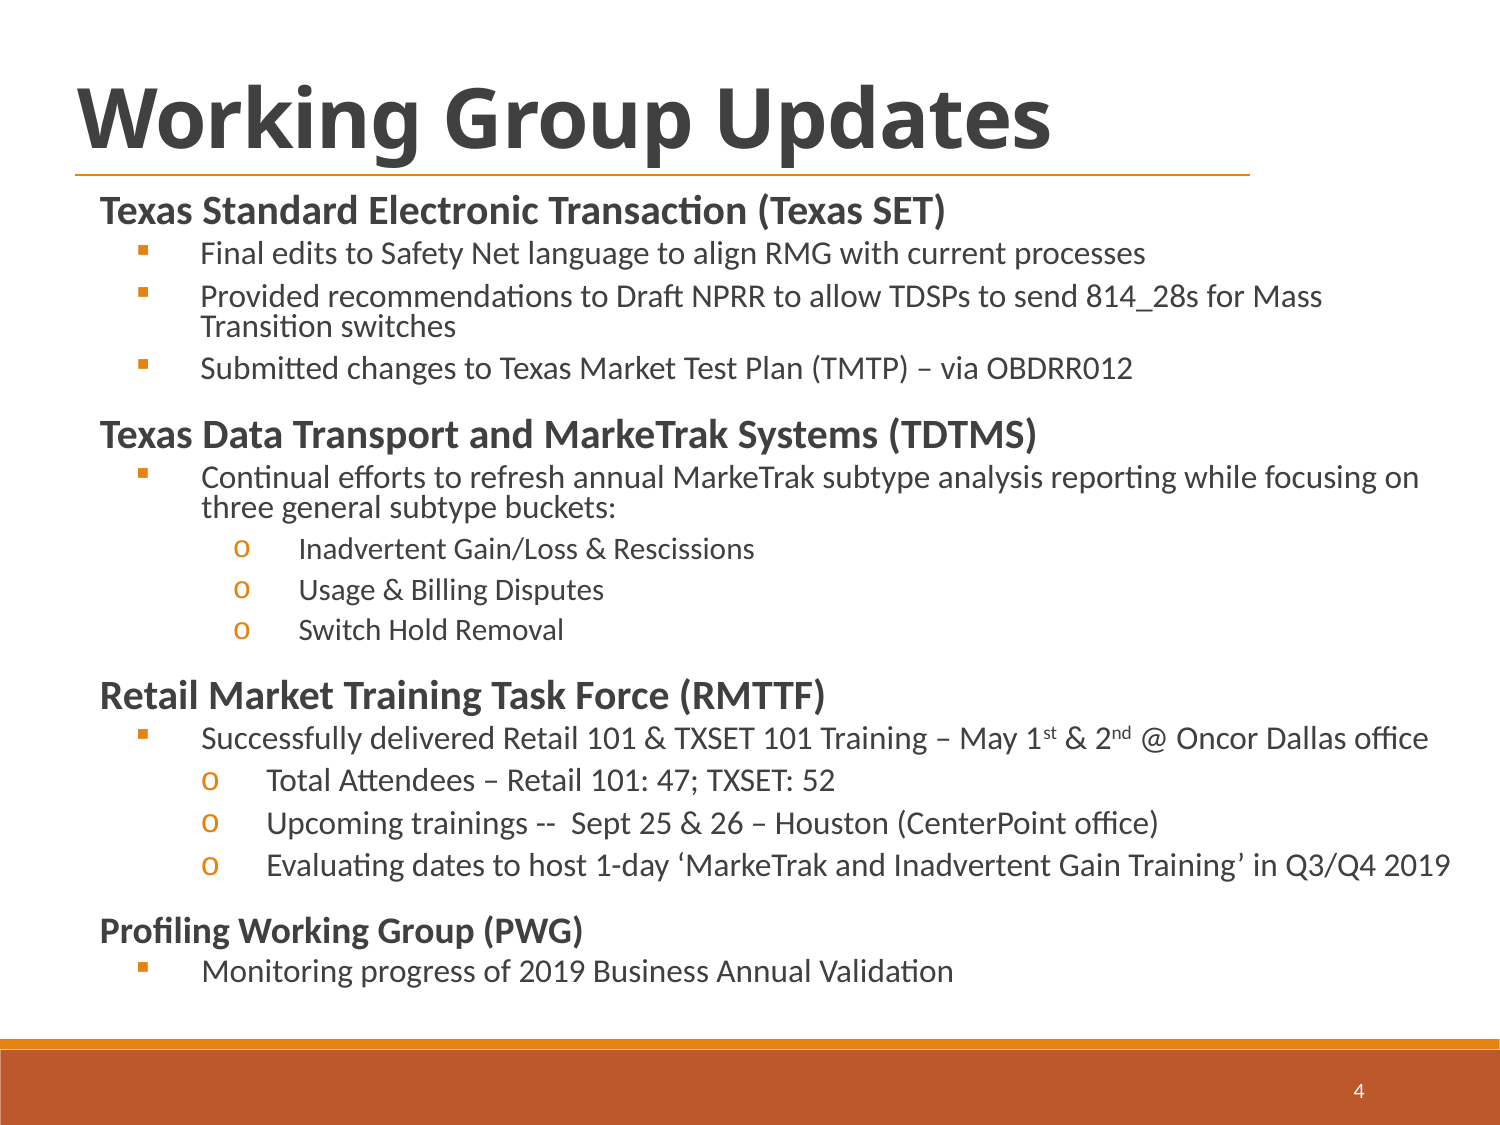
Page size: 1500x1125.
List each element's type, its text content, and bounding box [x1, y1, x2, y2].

slide_number 4 [1218, 1059, 1380, 1120]
list Texas Standard Electronic Transaction (Texas SET) Final edits to Safety Net language to align RMG with current processes Provided recommendations to Draft NPRR to allow TDSPs to send 814_28s for Mass Transition switches Submitted changes to Texas Market Test Plan (TMTP) – via OBDRR012 Texas Data Transport and MarkeTrak Systems (TDTMS) Continual efforts to refresh annual MarkeTrak subtype analysis reporting while focusing on three general subtype buckets: Inadvertent Gain/Loss & Rescissions Usage & Billing Disputes Switch Hold Removal Retail Market Training Task Force (RMTTF) Successfully delivered Retail 101 & TXSET 101 Training – May 1st & 2nd @ Oncor Dallas office Total Attendees – Retail 101: 47; TXSET: 52 Upcoming trainings -- Sept 25 & 26 – Houston (CenterPoint office) Evaluating dates to host 1-day ‘MarkeTrak and Inadvertent Gain Training’ in Q3/Q4 2019 Profiling Working Group (PWG) Monitoring progress of 2019 Business Annual Validation [99, 187, 1463, 1032]
title Working Group Updates [62, 50, 1238, 175]
